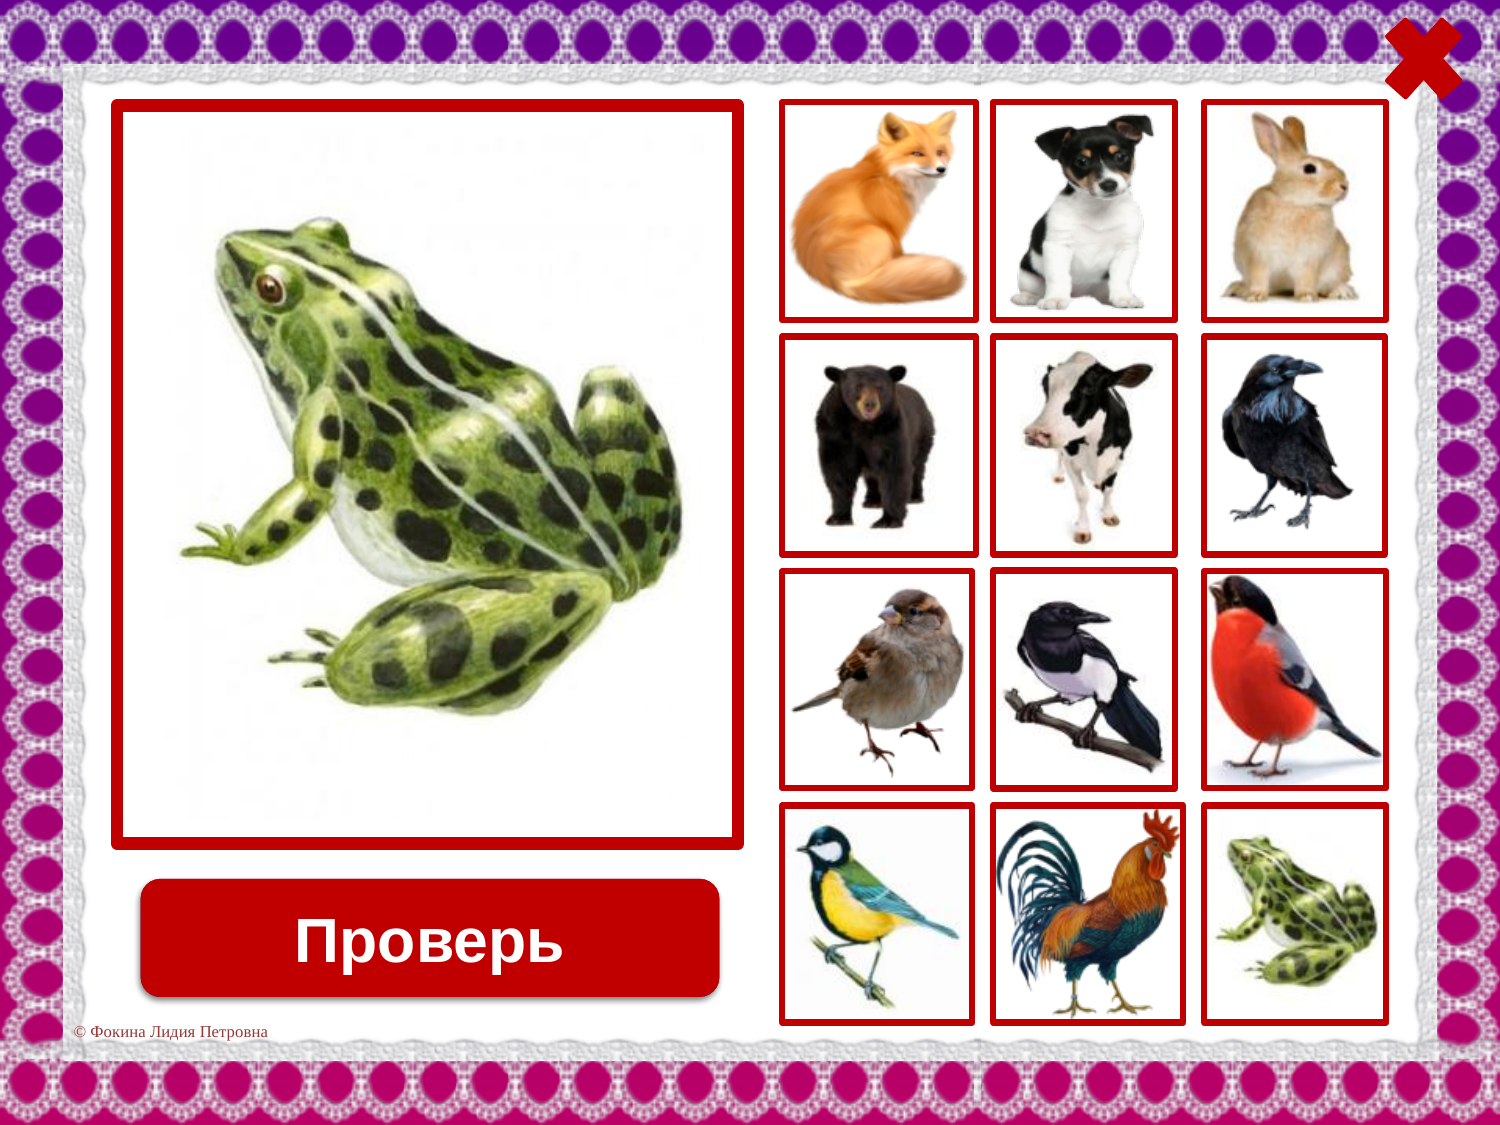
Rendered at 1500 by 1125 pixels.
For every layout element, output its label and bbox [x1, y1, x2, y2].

picture [995, 339, 1173, 552]
picture [995, 808, 1181, 1020]
text_box [1384, 17, 1463, 100]
picture [784, 808, 970, 1020]
picture [1206, 808, 1384, 1020]
picture [1, 67, 89, 1058]
text_box [115, 103, 740, 846]
picture [995, 105, 1173, 318]
picture [0, 0, 1500, 1125]
picture [784, 105, 973, 318]
picture [1206, 105, 1384, 318]
text_box [140, 878, 720, 998]
picture [784, 574, 970, 785]
picture [995, 573, 1173, 786]
picture [152, 126, 704, 821]
picture [1206, 573, 1384, 786]
picture [1206, 339, 1382, 552]
picture [784, 339, 973, 552]
